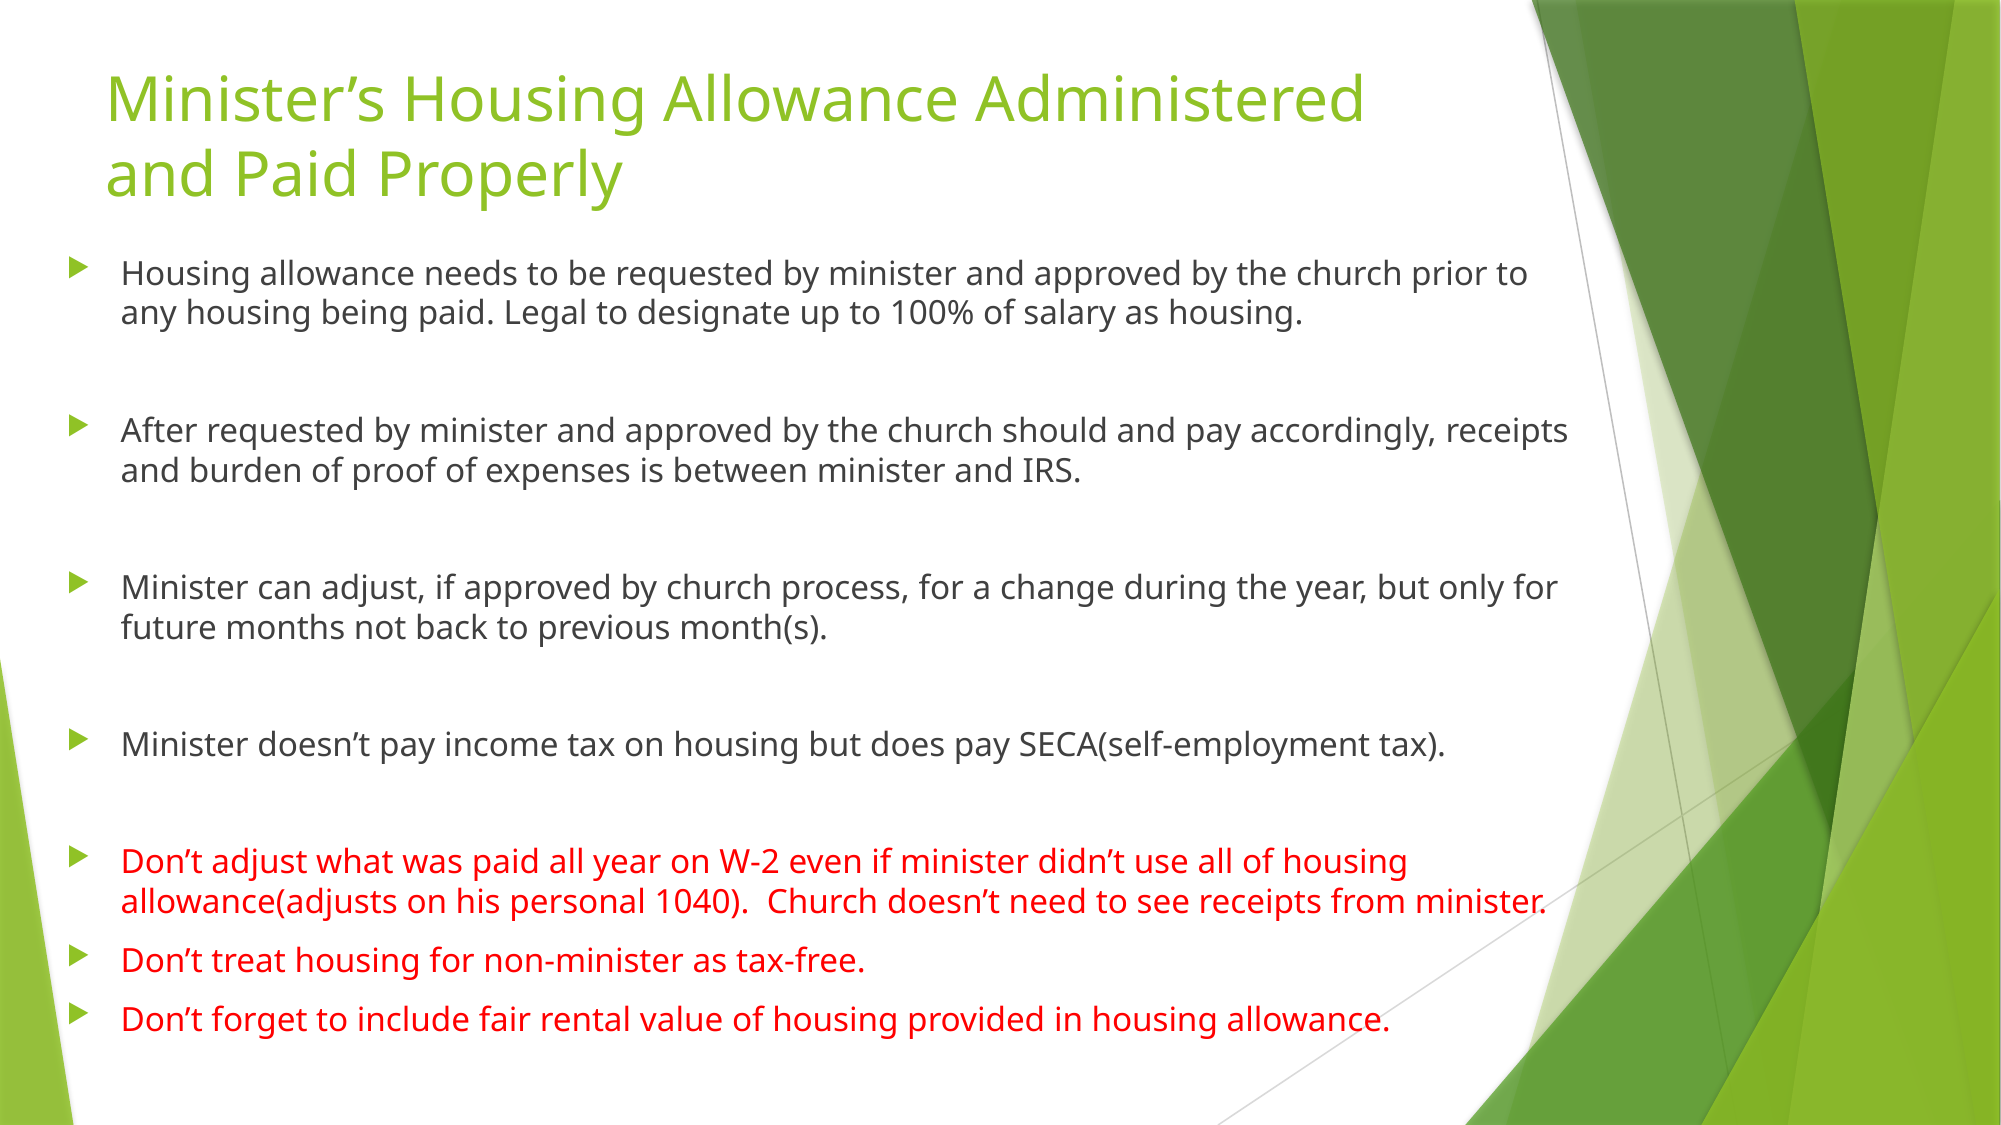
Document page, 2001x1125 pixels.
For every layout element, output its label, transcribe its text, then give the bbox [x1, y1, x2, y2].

list Housing allowance needs to be requested by minister and approved by the church prior to any housing being paid. Legal to designate up to 100% of salary as housing. After requested by minister and approved by the church should and pay accordingly, receipts and burden of proof of expenses is between minister and IRS. Minister can adjust, if approved by church process, for a change during the year, but only for future months not back to previous month(s). Minister doesn’t pay income tax on housing but does pay SECA(self-employment tax). Don’t adjust what was paid all year on W-2 even if minister didn’t use all of housing allowance(adjusts on his personal 1040). Church doesn’t need to see receipts from minister. Don’t treat housing for non-minister as tax-free. Don’t forget to include fair rental value of housing provided in housing allowance. [51, 244, 1605, 1057]
title Minister’s Housing Allowance Administered and Paid Properly [90, 51, 1501, 217]
